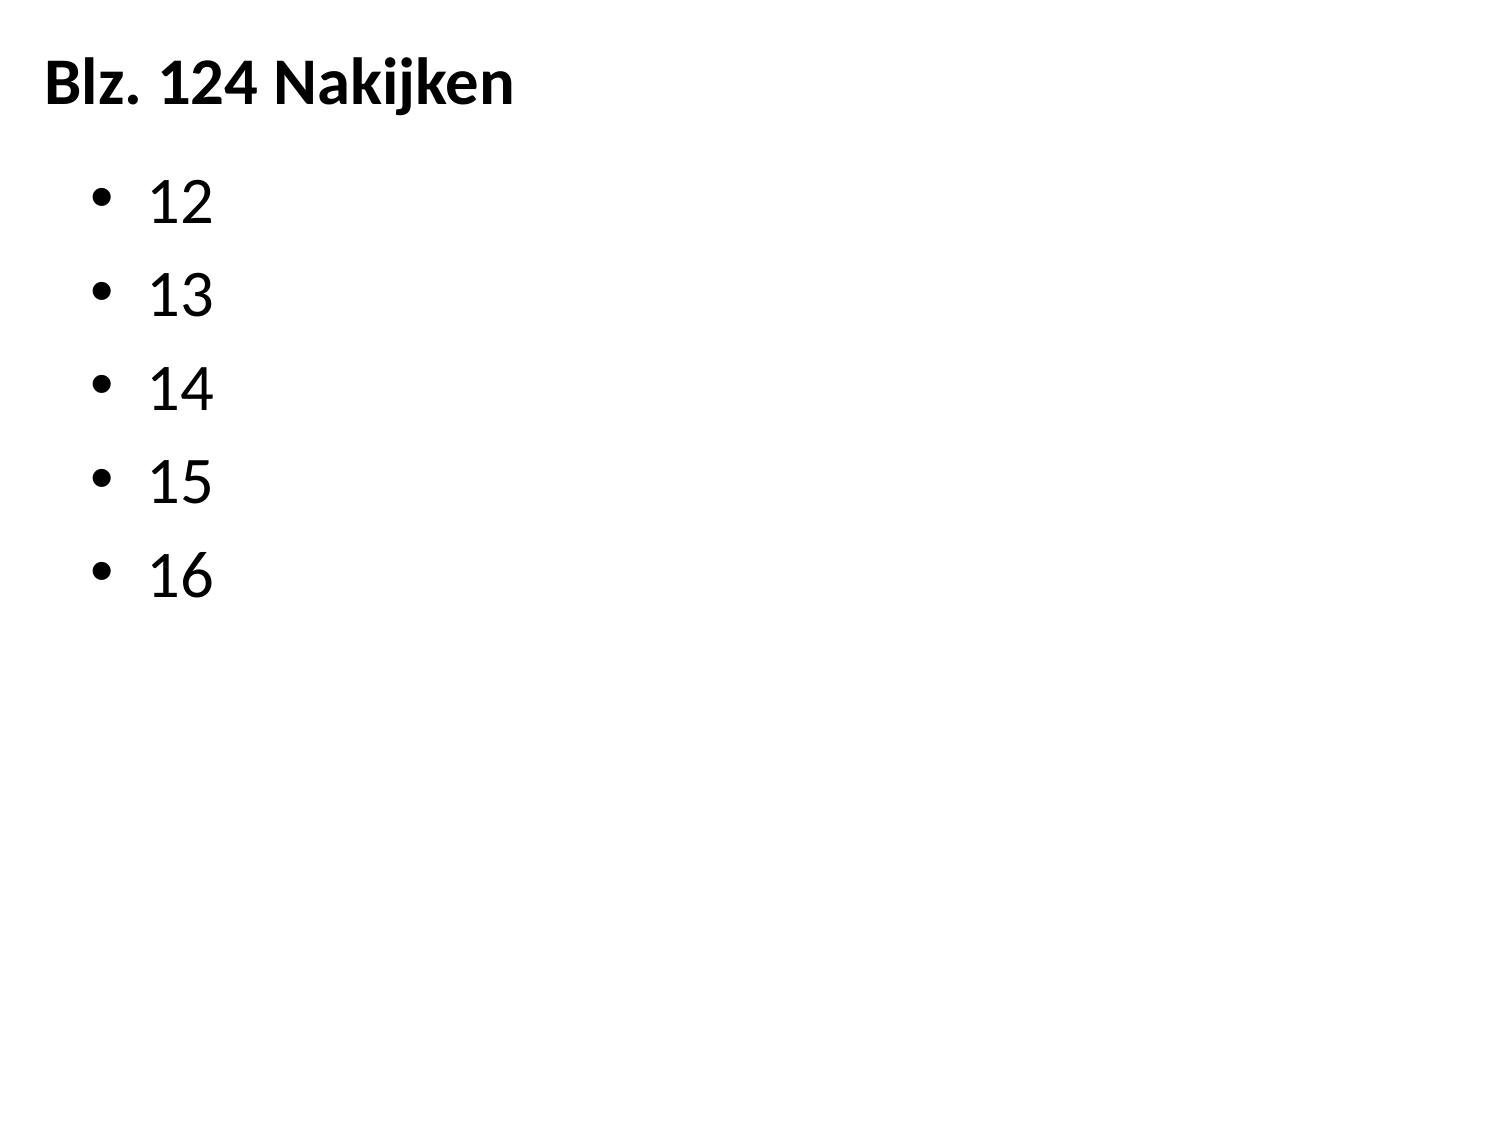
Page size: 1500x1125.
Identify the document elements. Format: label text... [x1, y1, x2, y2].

text_box Blz. 124 Nakijken [29, 30, 627, 122]
list 12 13 14 15 16 [75, 149, 1425, 1125]
